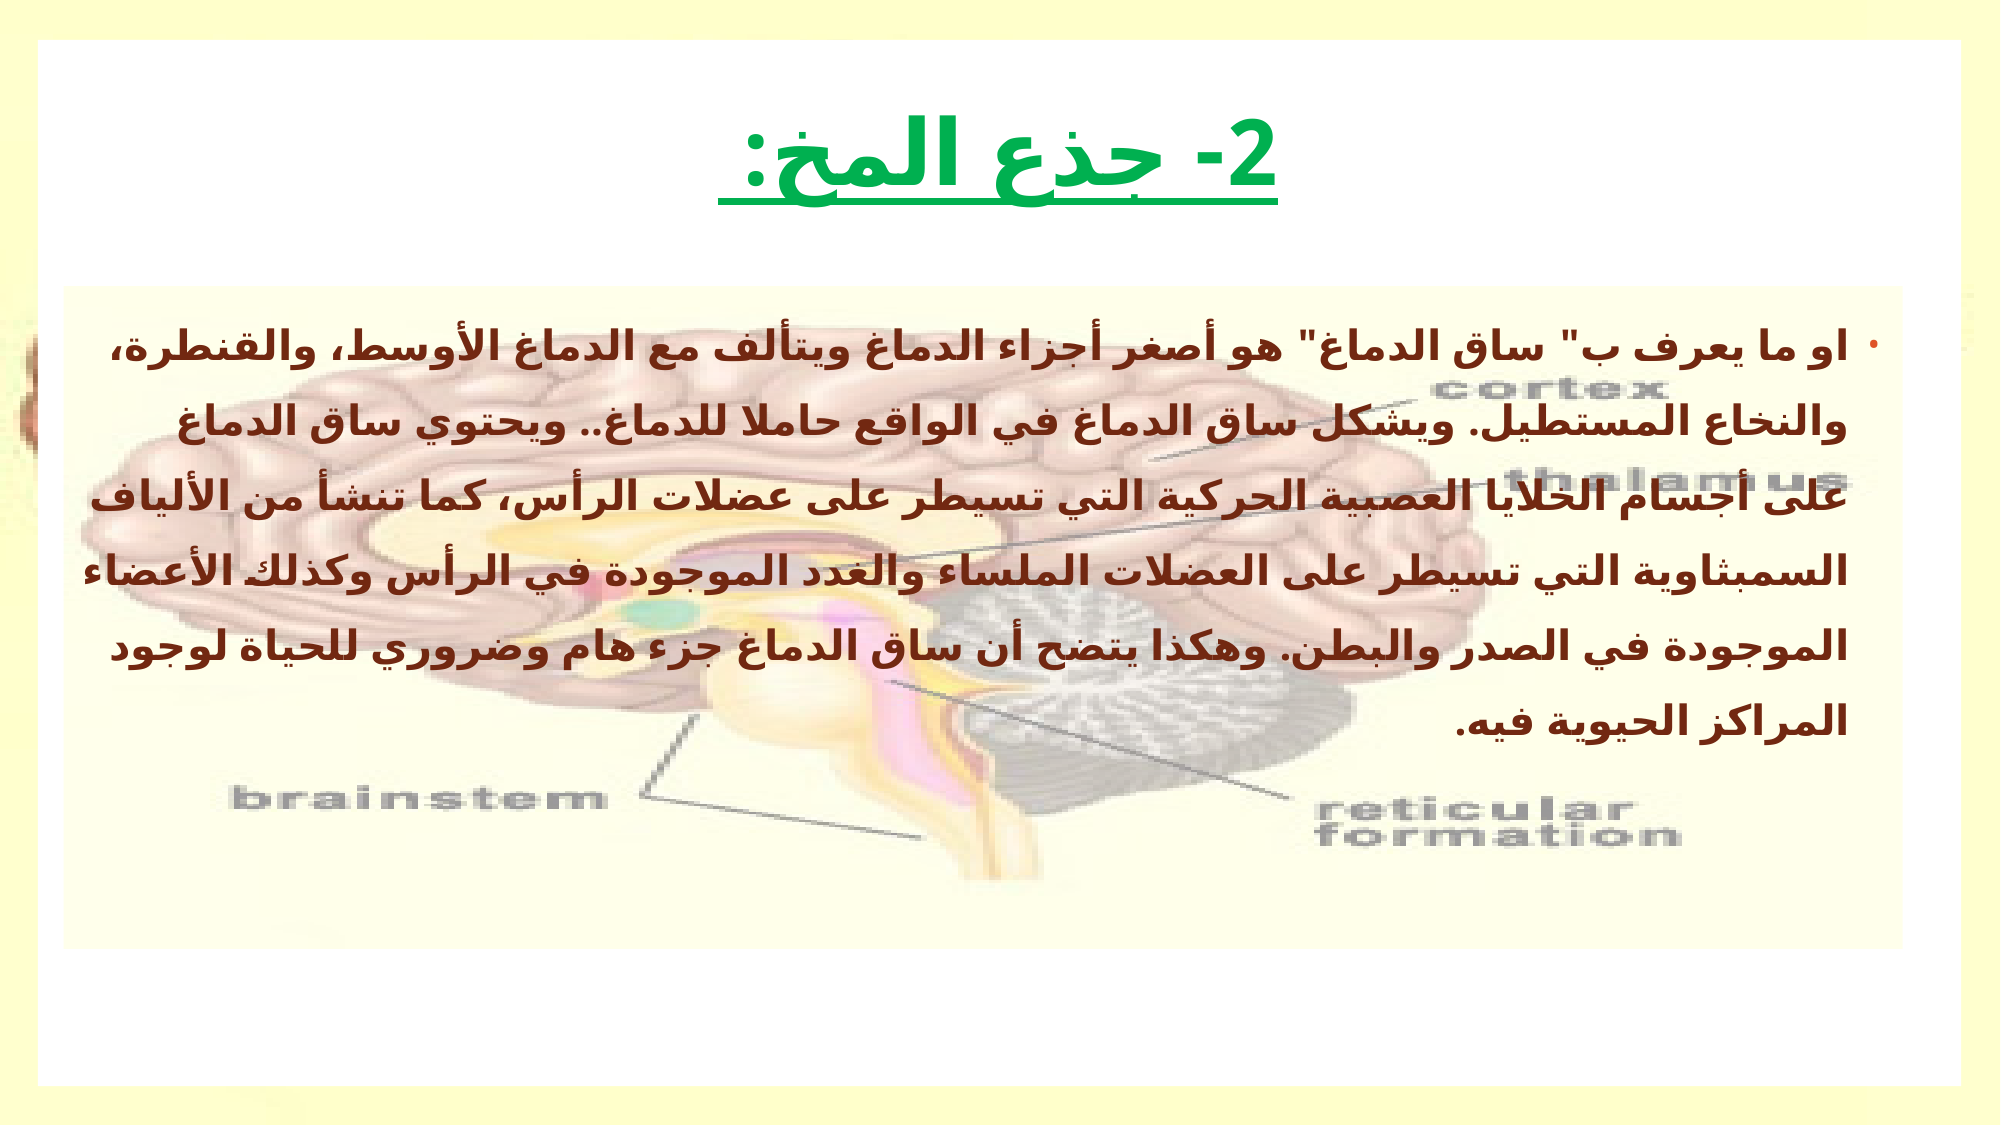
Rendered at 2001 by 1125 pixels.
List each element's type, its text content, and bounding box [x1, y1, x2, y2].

list او ما يعرف ب" ساق الدماغ" هو أصغر أجزاء الدماغ ويتألف مع الدماغ الأوسط، والقنطرة، والنخاع المستطيل. ويشكل ساق الدماغ في الواقع حاملا للدماغ.. ويحتوي ساق الدماغ على أجسام الخلايا العصبية الحركية التي تسيطر على عضلات الرأس، كما تنشأ من الألياف السمبثاوية التي تسيطر على العضلات الملساء والغدد الموجودة في الرأس وكذلك الأعضاء الموجودة في الصدر والبطن. وهكذا يتضح أن ساق الدماغ جزء هام وضروري للحياة لوجود المراكز الحيوية فيه. [63, 286, 1903, 949]
title 2- جذع المخ: [187, 99, 1808, 286]
picture [0, 0, 2001, 1125]
